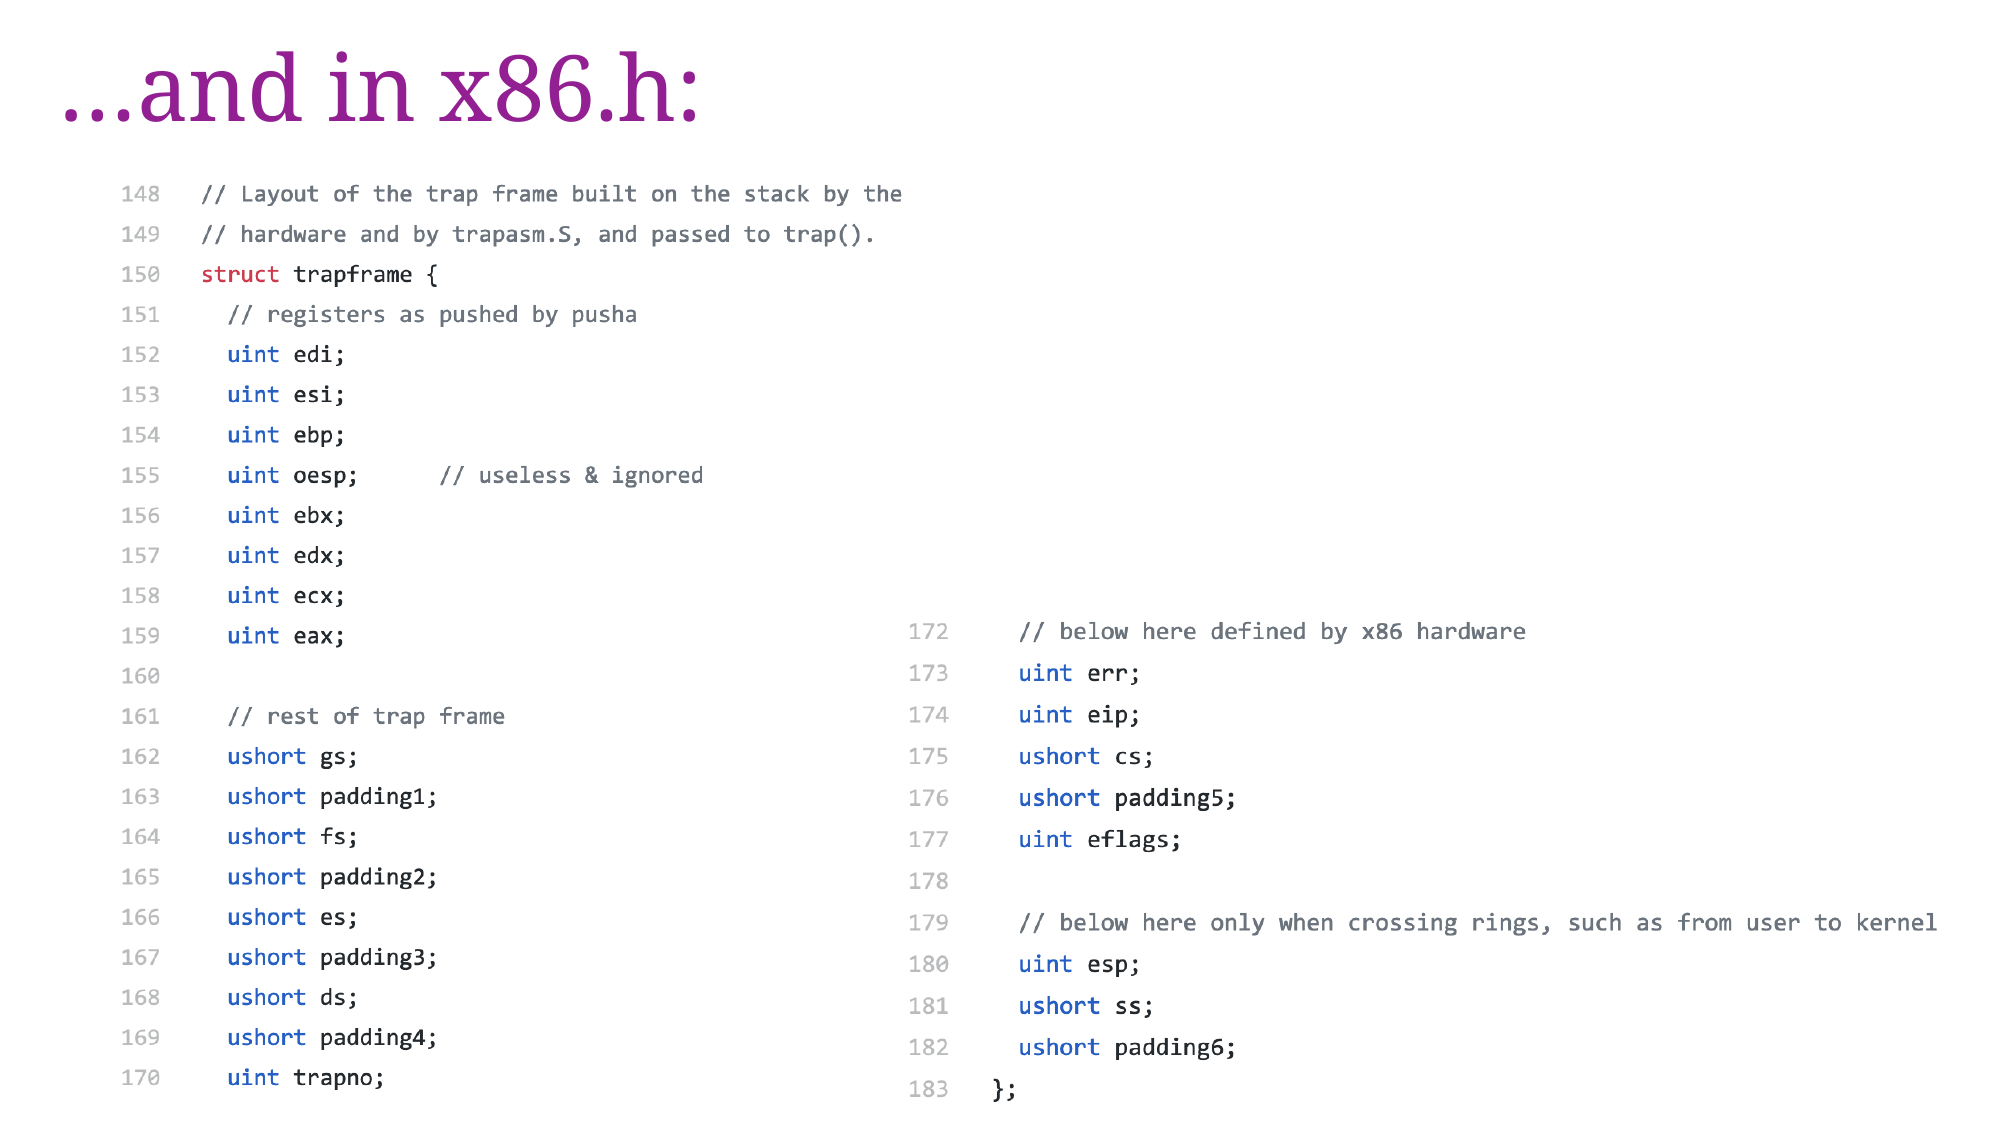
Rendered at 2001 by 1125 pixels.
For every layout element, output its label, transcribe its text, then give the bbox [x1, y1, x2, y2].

title …and in x86.h: [43, 25, 1953, 158]
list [896, 609, 1953, 1108]
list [114, 177, 917, 1101]
